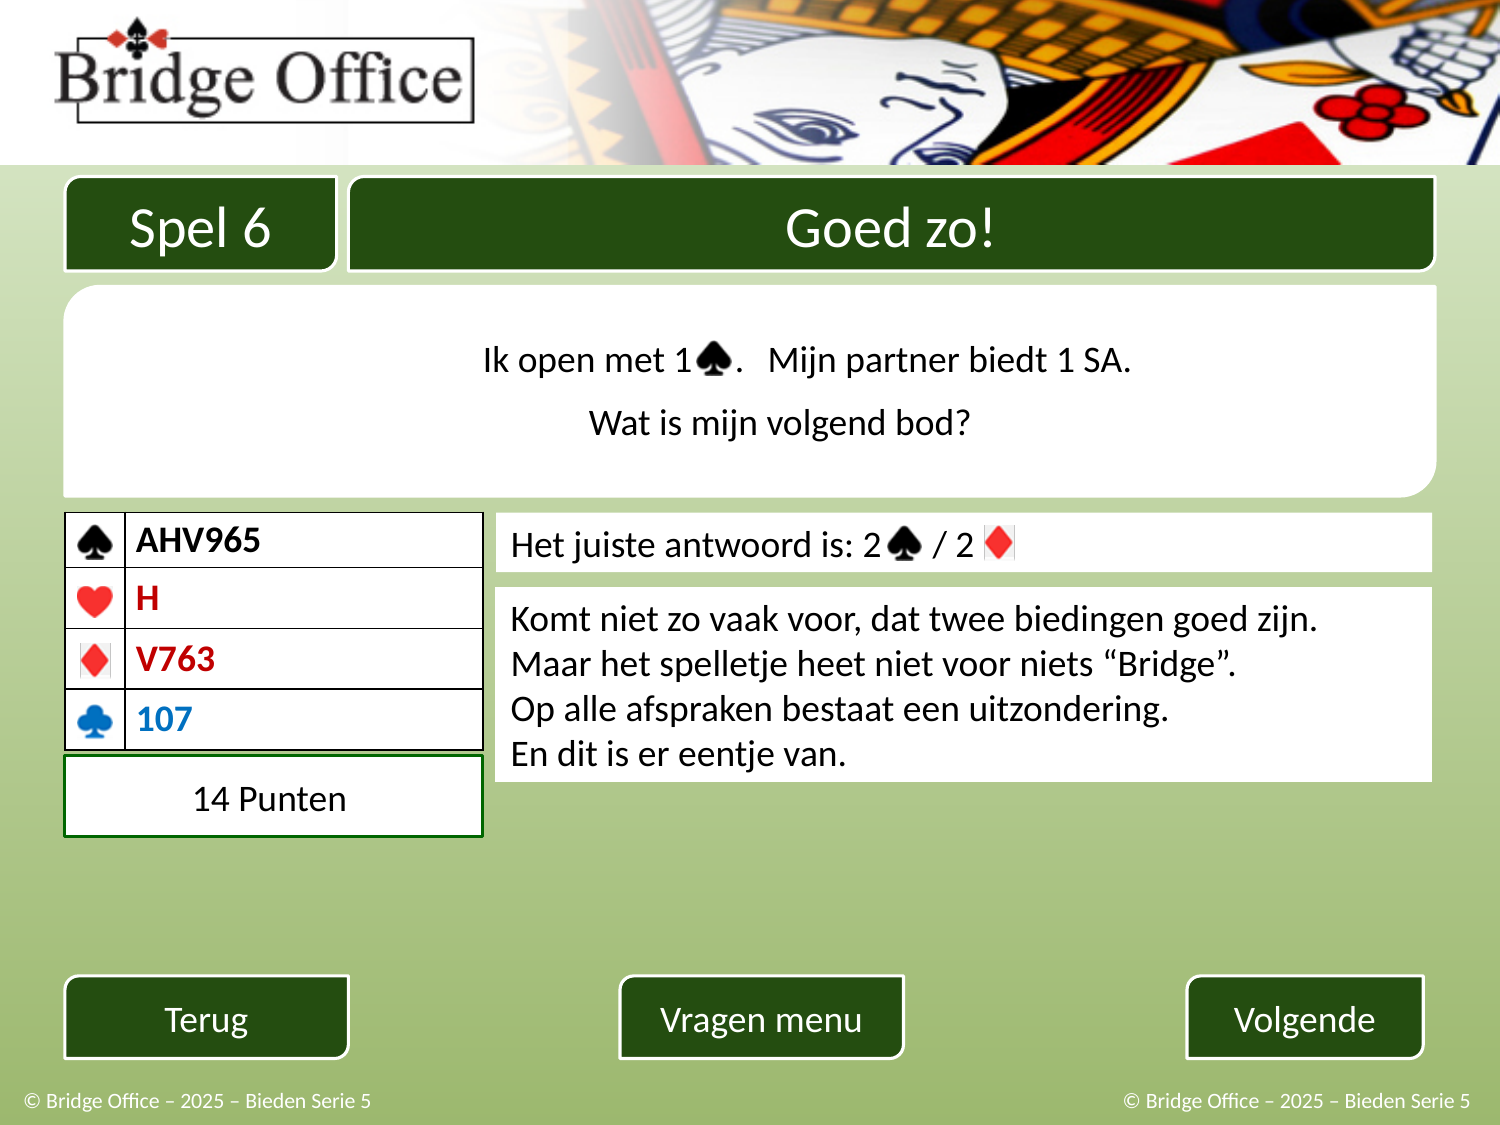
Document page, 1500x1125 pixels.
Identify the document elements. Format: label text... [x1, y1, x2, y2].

table_cell [66, 629, 124, 688]
text_box [63, 284, 1437, 498]
text_box Volgende [1185, 974, 1425, 1061]
picture [696, 340, 733, 376]
picture [886, 525, 923, 561]
picture [77, 524, 114, 561]
text_box 14 Punten [63, 754, 484, 838]
picture [77, 643, 114, 679]
text_box Vragen menu [618, 974, 906, 1061]
text_box Het juiste antwoord is: 2 / 2 [496, 512, 1433, 573]
text_box © Bridge Office – 2025 – Bieden Serie 5 [8, 1079, 393, 1121]
picture [981, 525, 1018, 561]
picture [0, 0, 1500, 166]
table_cell [66, 568, 124, 628]
picture [77, 585, 114, 618]
table_header AHV965 [126, 513, 482, 567]
text_box Mijn partner biedt 1 SA. [752, 327, 1167, 432]
table_cell [66, 690, 124, 749]
text_box © Bridge Office – 2025 – Bieden Serie 5 [1107, 1079, 1500, 1121]
text_box Terug [63, 974, 350, 1061]
text_box Spel 6 [63, 179, 339, 273]
table_cell H [126, 568, 482, 628]
text_box Komt niet zo vaak voor, dat twee biedingen goed zijn. Maar het spelletje heet niet voor niets “Bridge”. Op alle afspraken bestaat een uitzondering. En dit is er eentje van. [495, 587, 1432, 782]
table_cell 107 [126, 690, 482, 749]
text_box Goed zo! [346, 179, 1437, 273]
text_box Wat is mijn volgend bod? [573, 390, 995, 451]
table_cell V763 [126, 629, 482, 688]
text_box Ik open met 1 . [468, 327, 752, 388]
table_header [66, 513, 124, 567]
picture [77, 703, 114, 740]
